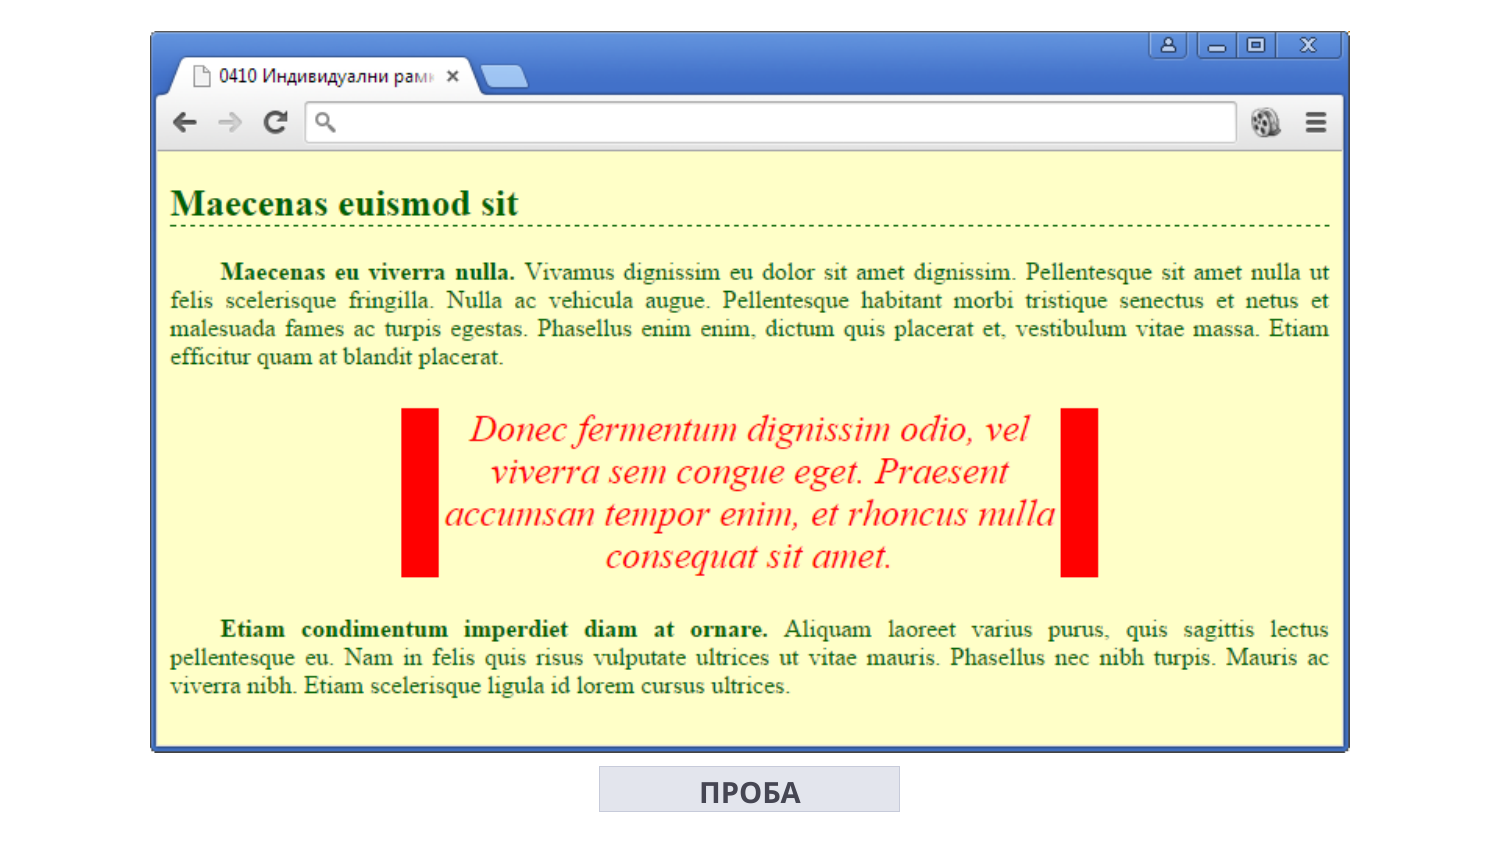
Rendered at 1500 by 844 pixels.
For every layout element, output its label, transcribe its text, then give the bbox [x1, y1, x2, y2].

text_box ПРОБА [599, 766, 900, 812]
picture [149, 31, 1351, 753]
